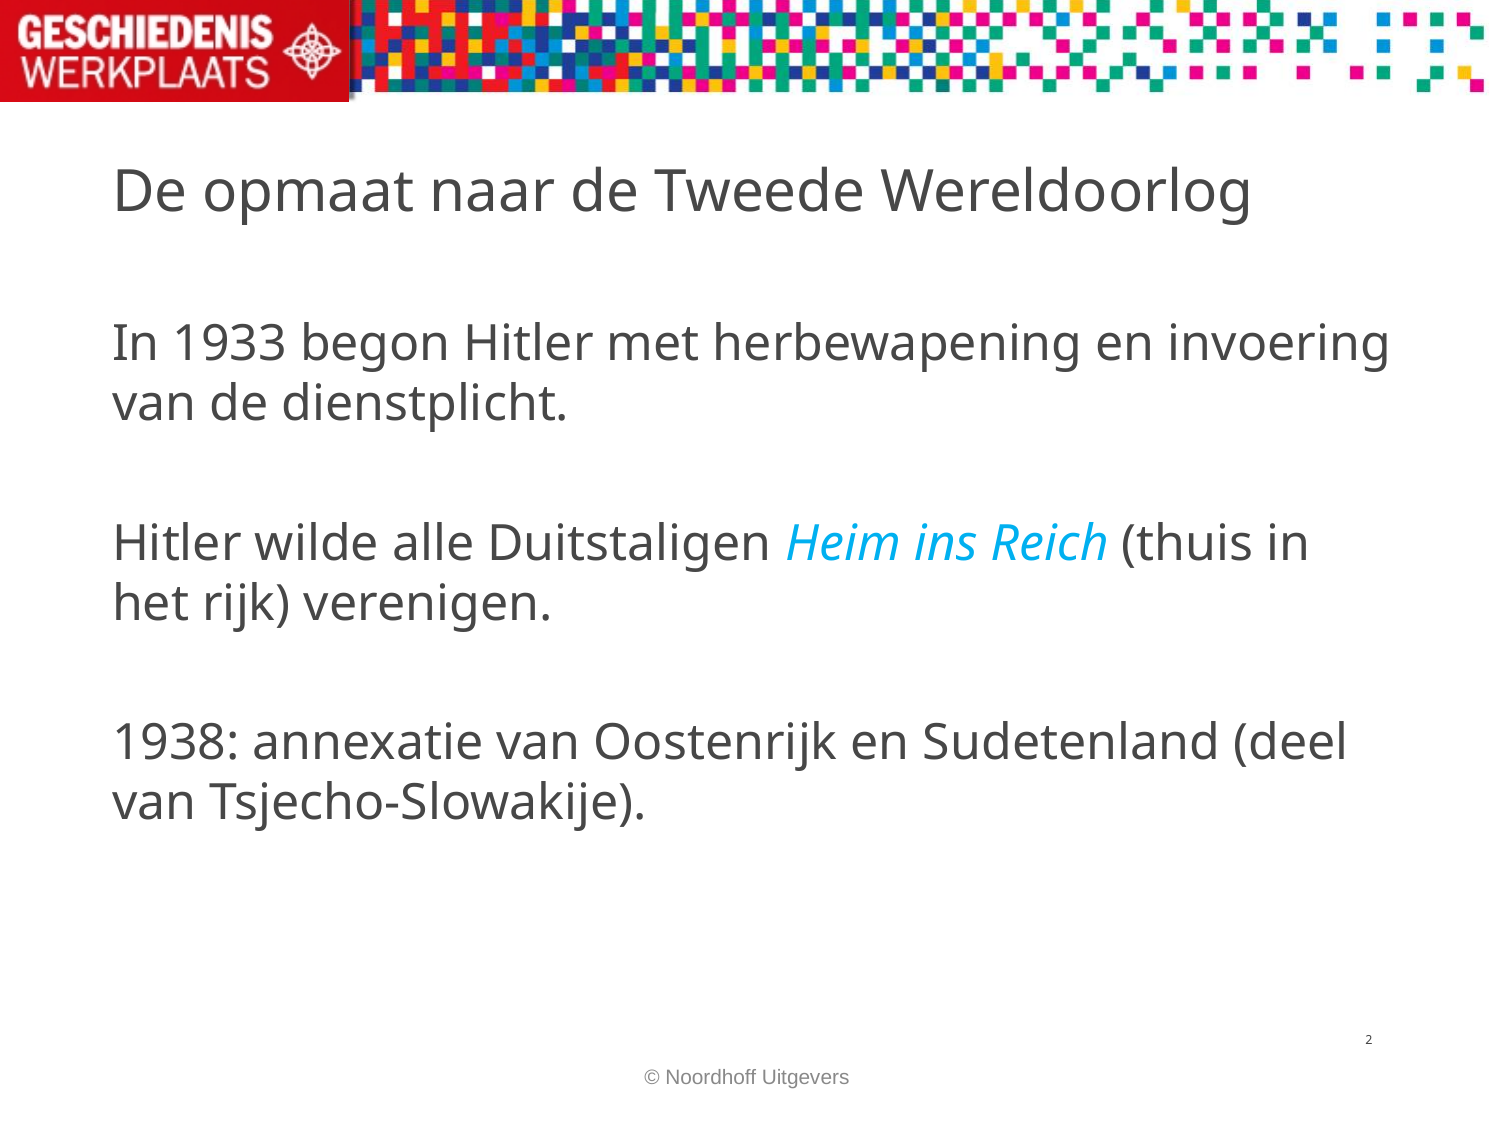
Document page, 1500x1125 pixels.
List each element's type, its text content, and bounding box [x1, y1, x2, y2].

slide_number 2 [1325, 1025, 1388, 1063]
text_box © Noordhoff Uitgevers [512, 1045, 988, 1106]
list In 1933 begon Hitler met herbewapening en invoering van de dienstplicht. Hitler wilde alle Duitstaligen Heim ins Reich (thuis in het rijk) verenigen. 1938: annexatie van Oostenrijk en Sudetenland (deel van Tsjecho-Slowakije). [112, 302, 1409, 988]
title De opmaat naar de Tweede Wereldoorlog [112, 145, 1401, 256]
picture [0, 0, 1500, 1125]
